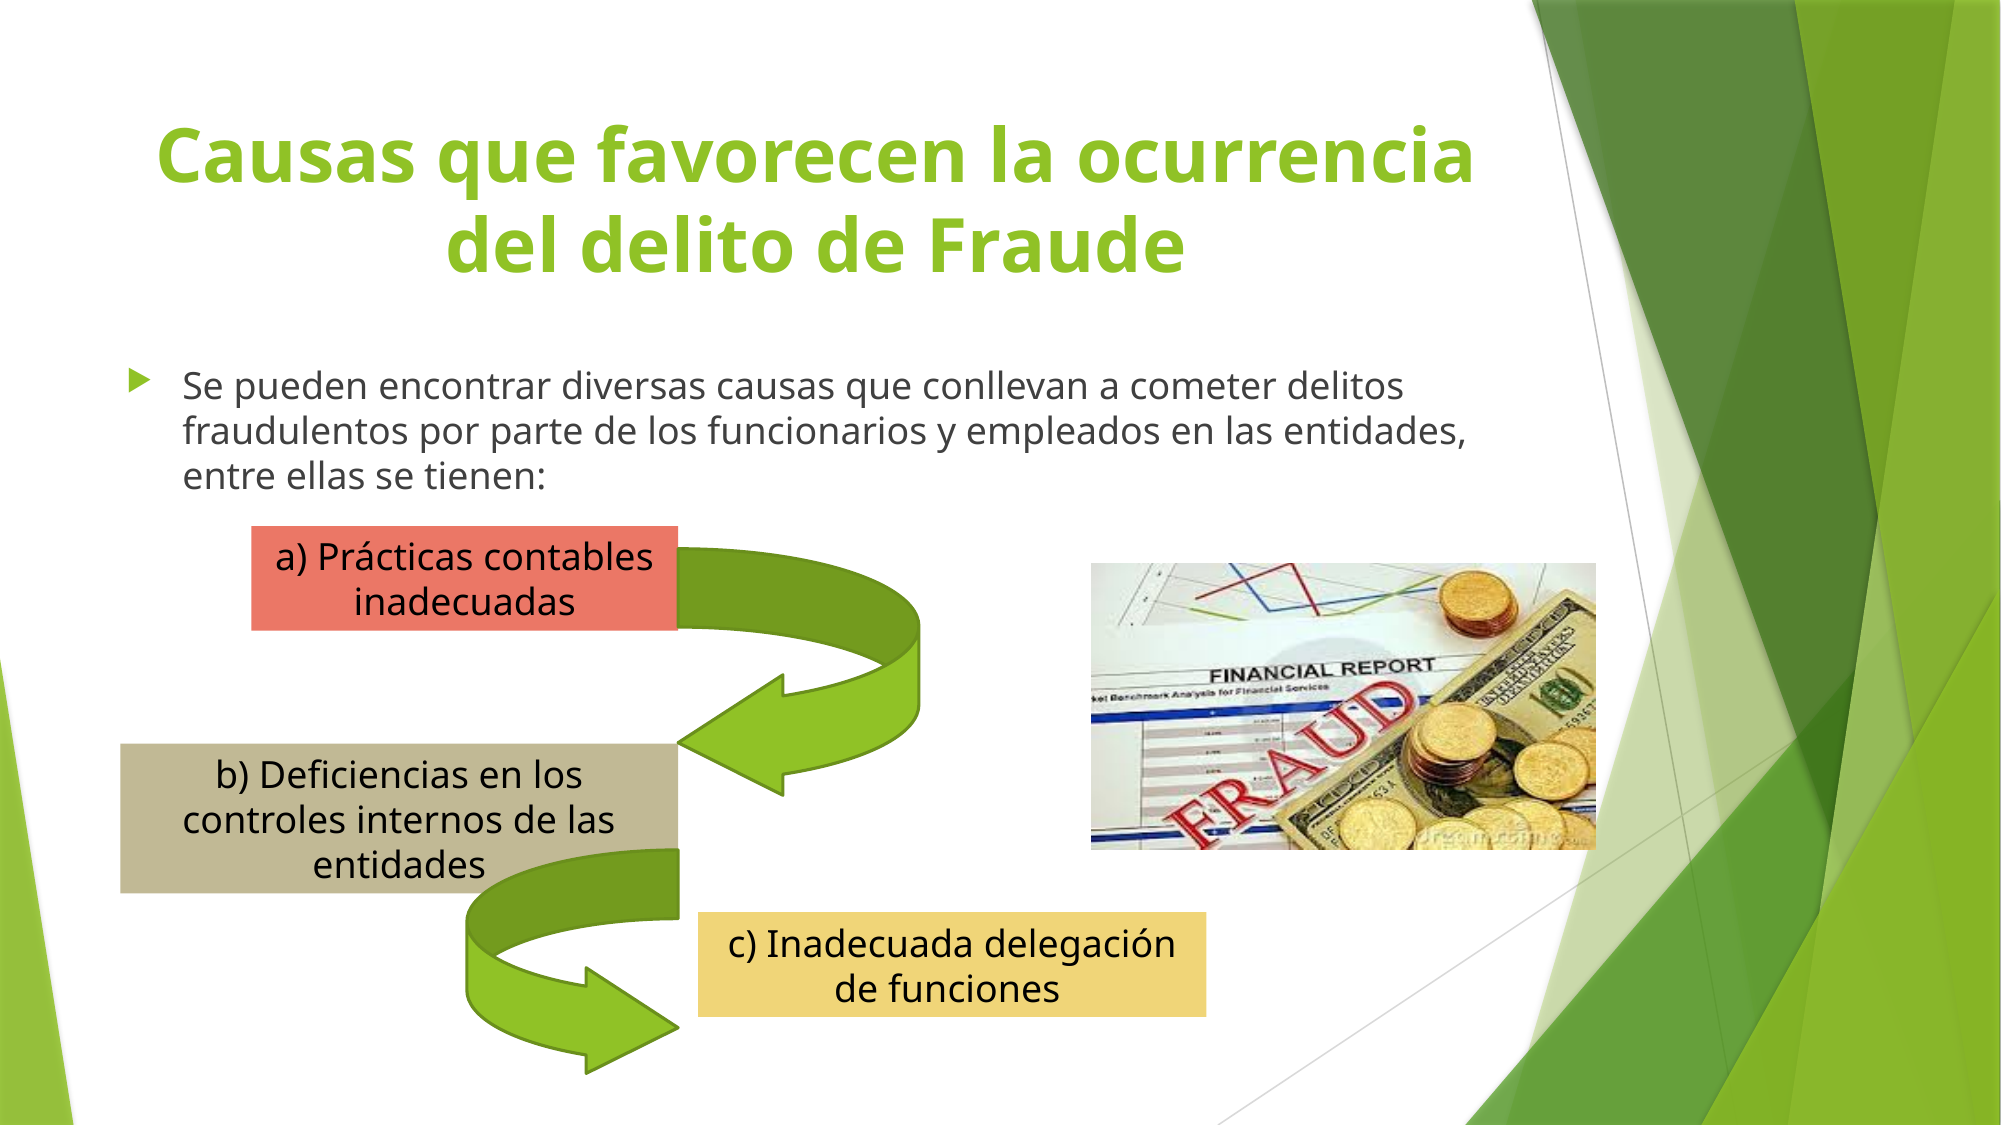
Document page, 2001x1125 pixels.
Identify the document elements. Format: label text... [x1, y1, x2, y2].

text_box a) Prácticas contables inadecuadas [251, 526, 679, 631]
text_box b) Deficiencias en los controles internos de las entidades [120, 743, 679, 894]
picture [1091, 563, 1596, 851]
title Causas que favorecen la ocurrencia del delito de Fraude [111, 99, 1522, 317]
text_box [676, 547, 921, 797]
text_box c) Inadecuada delegación de funciones [698, 912, 1207, 1017]
list Se pueden encontrar diversas causas que conllevan a cometer delitos fraudulentos por parte de los funcionarios y empleados en las entidades, entre ellas se tienen: [111, 354, 1522, 527]
text_box [465, 848, 680, 1075]
